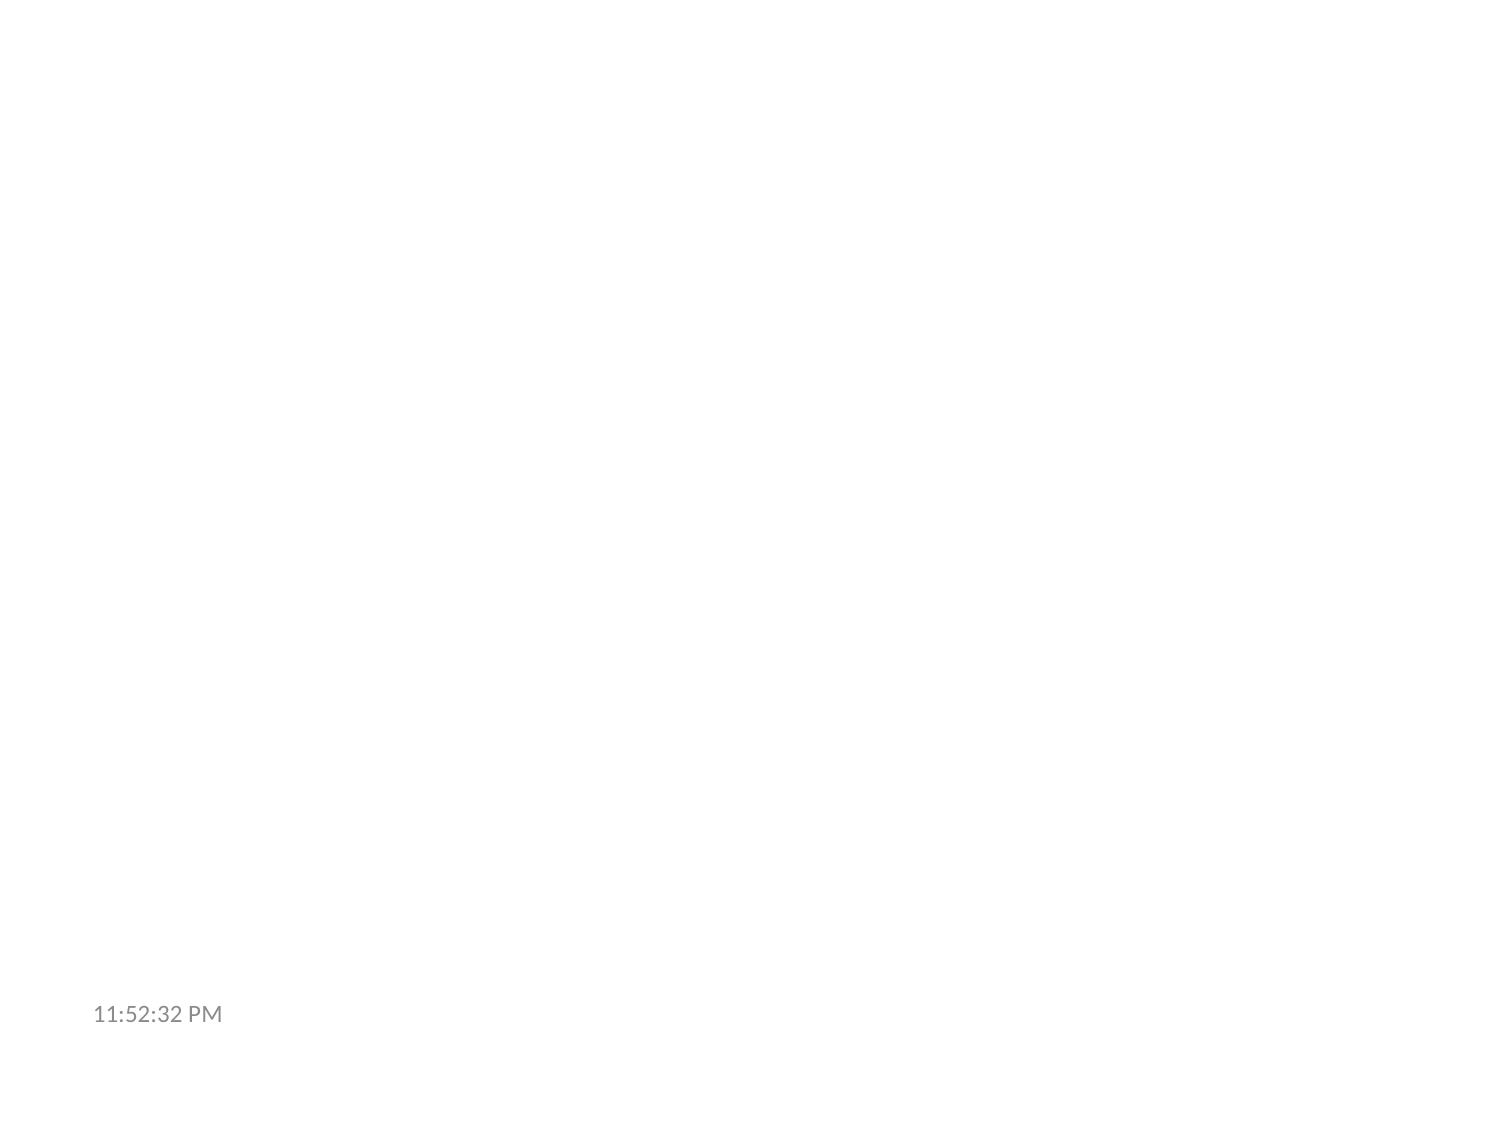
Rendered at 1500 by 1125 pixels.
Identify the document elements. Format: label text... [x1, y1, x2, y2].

text_box 3:35:09 PM [77, 982, 428, 1043]
